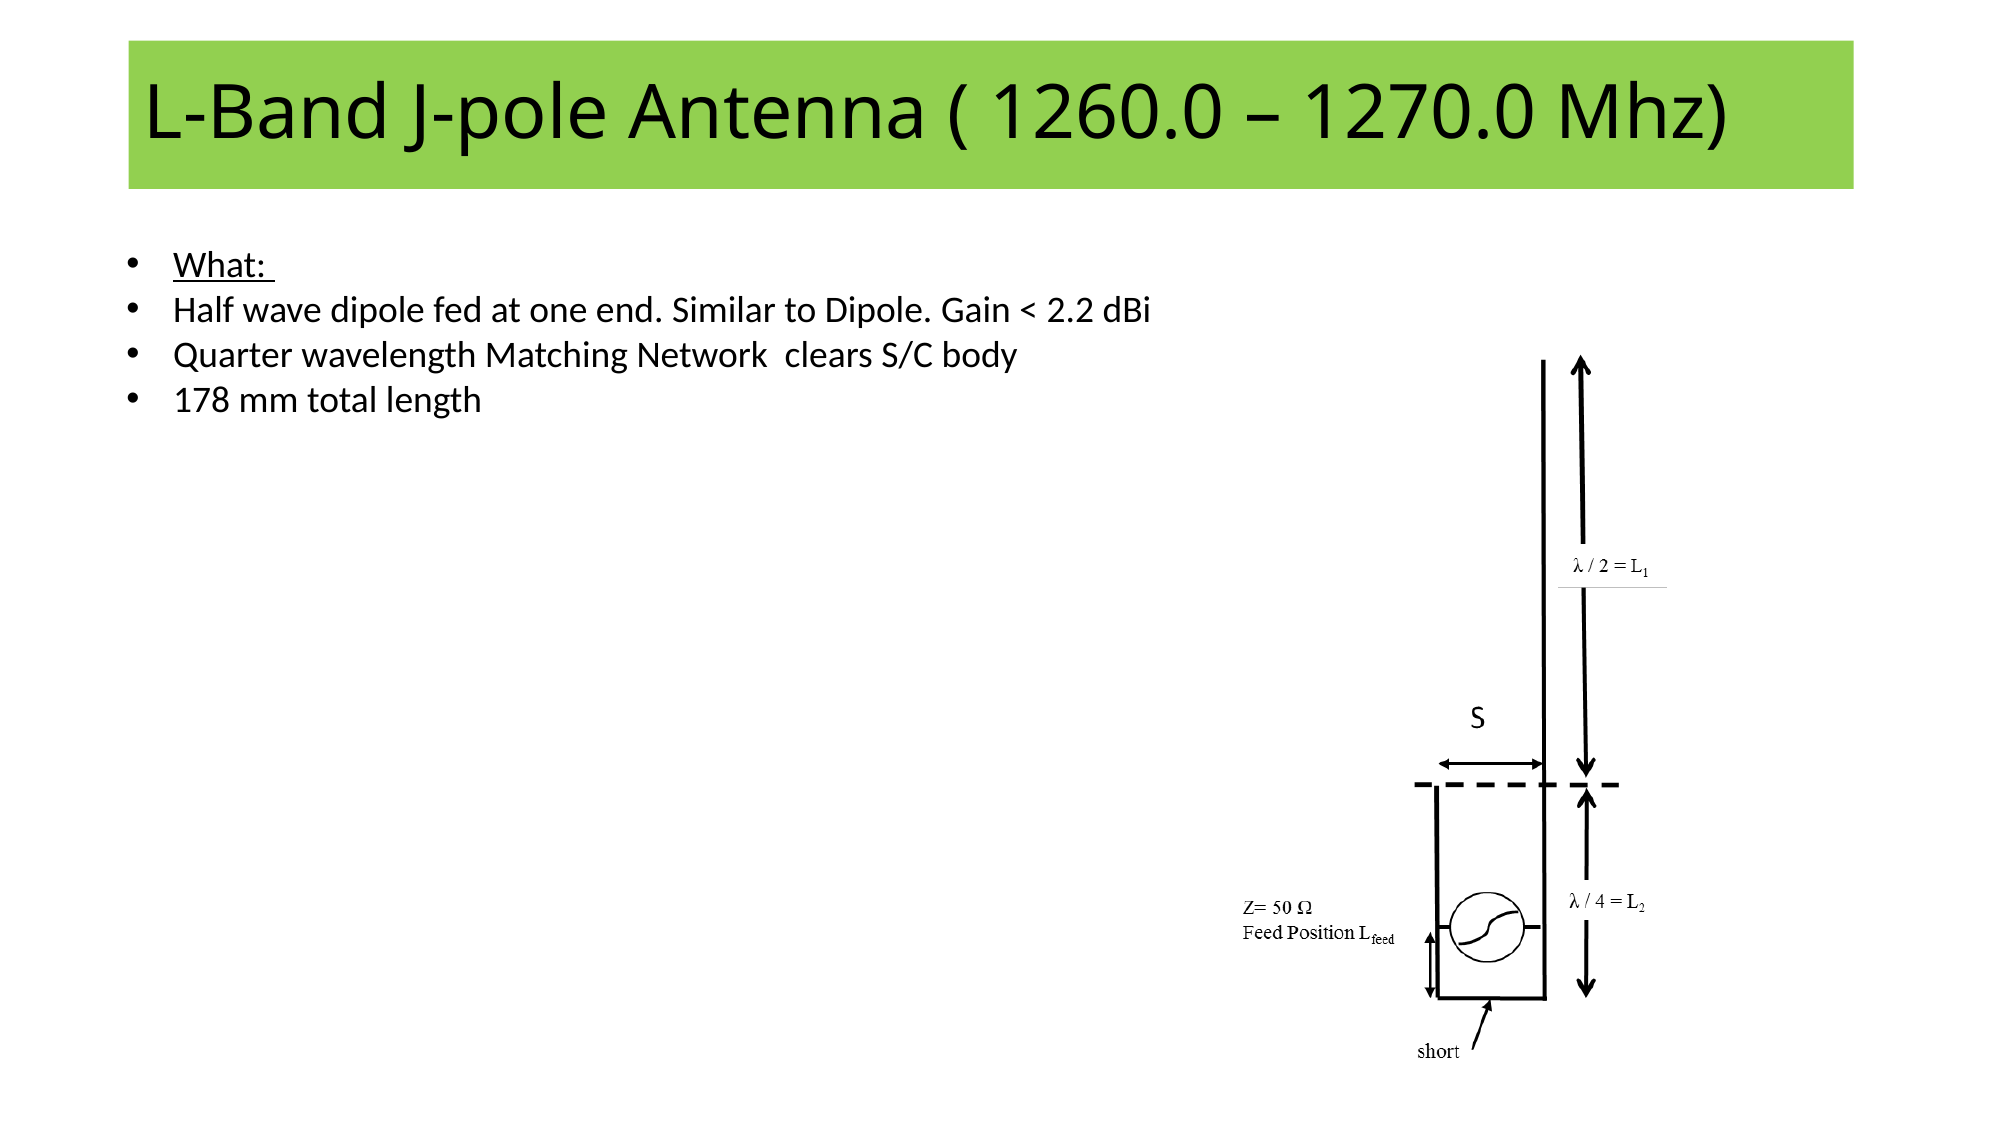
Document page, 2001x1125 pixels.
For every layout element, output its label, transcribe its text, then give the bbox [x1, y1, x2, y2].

picture [1229, 334, 1667, 1076]
text_box What: Half wave dipole fed at one end. Similar to Dipole. Gain < 2.2 dBi Quarter wavelength Matching Network clears S/C body 178 mm total length [111, 232, 1168, 473]
title L-Band J-pole Antenna ( 1260.0 – 1270.0 Mhz) [128, 40, 1854, 189]
